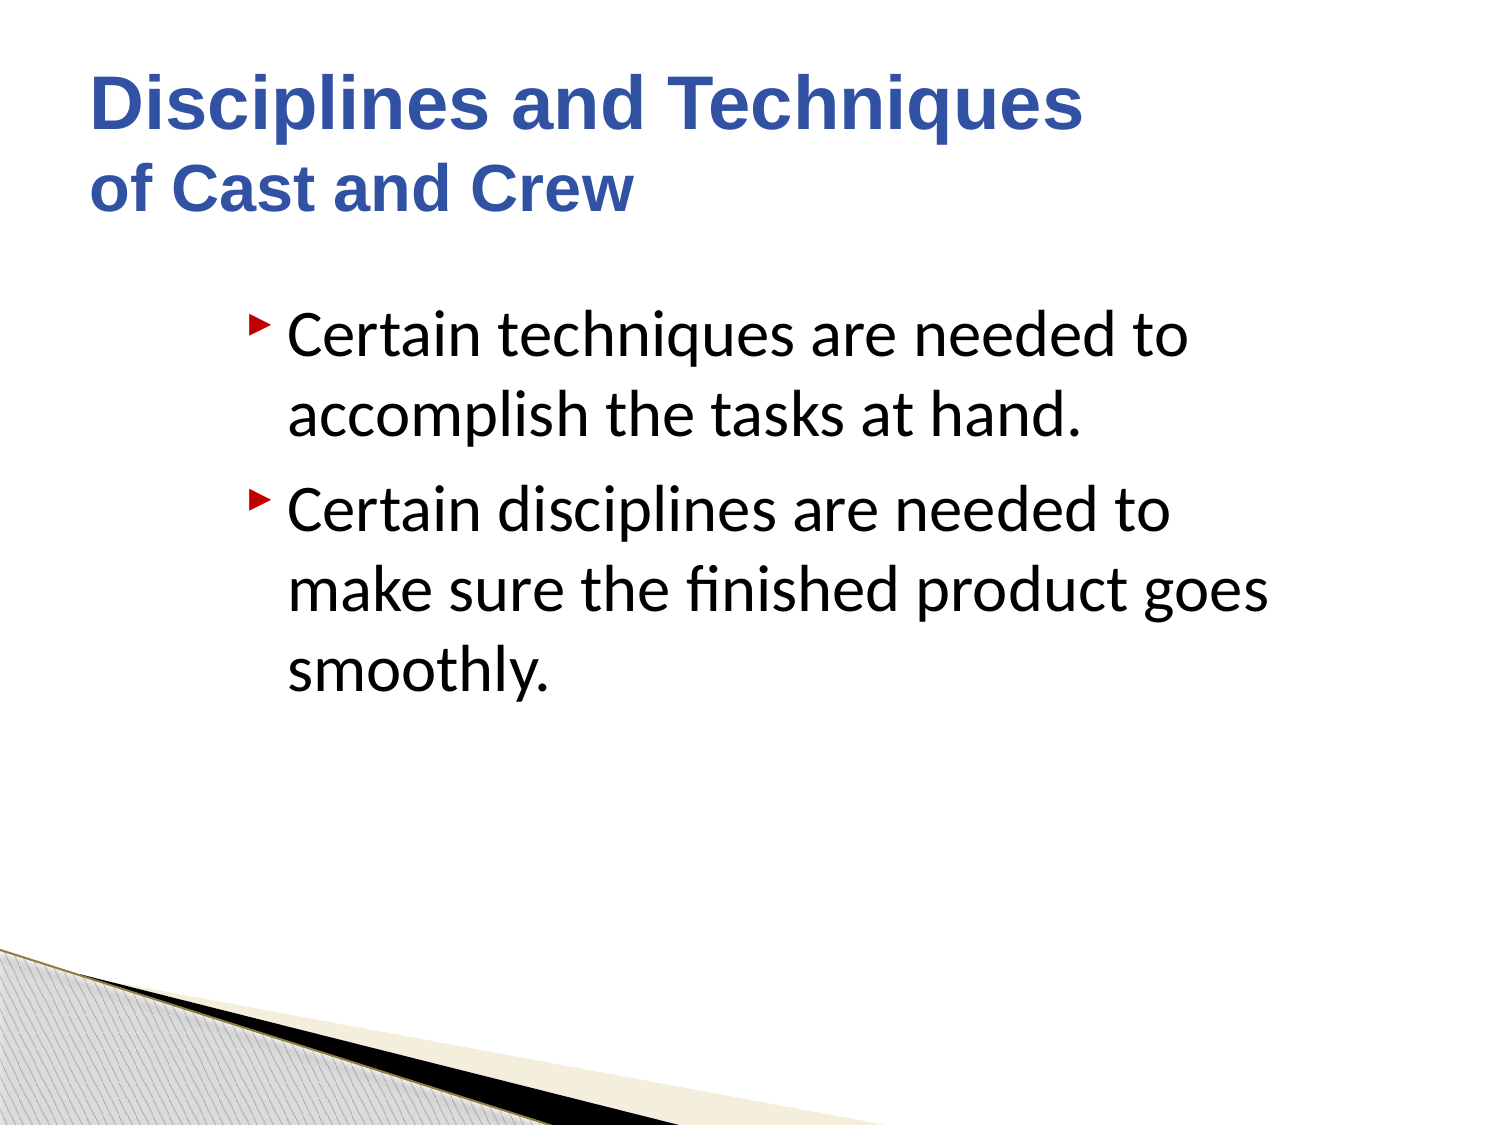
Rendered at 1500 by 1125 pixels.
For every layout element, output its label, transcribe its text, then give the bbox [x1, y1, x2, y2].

title Disciplines and Techniques of Cast and Crew [75, 45, 1425, 233]
list Certain techniques are needed to accomplish the tasks at hand. Certain disciplines are needed to make sure the finished product goes smoothly. [212, 282, 1326, 1038]
